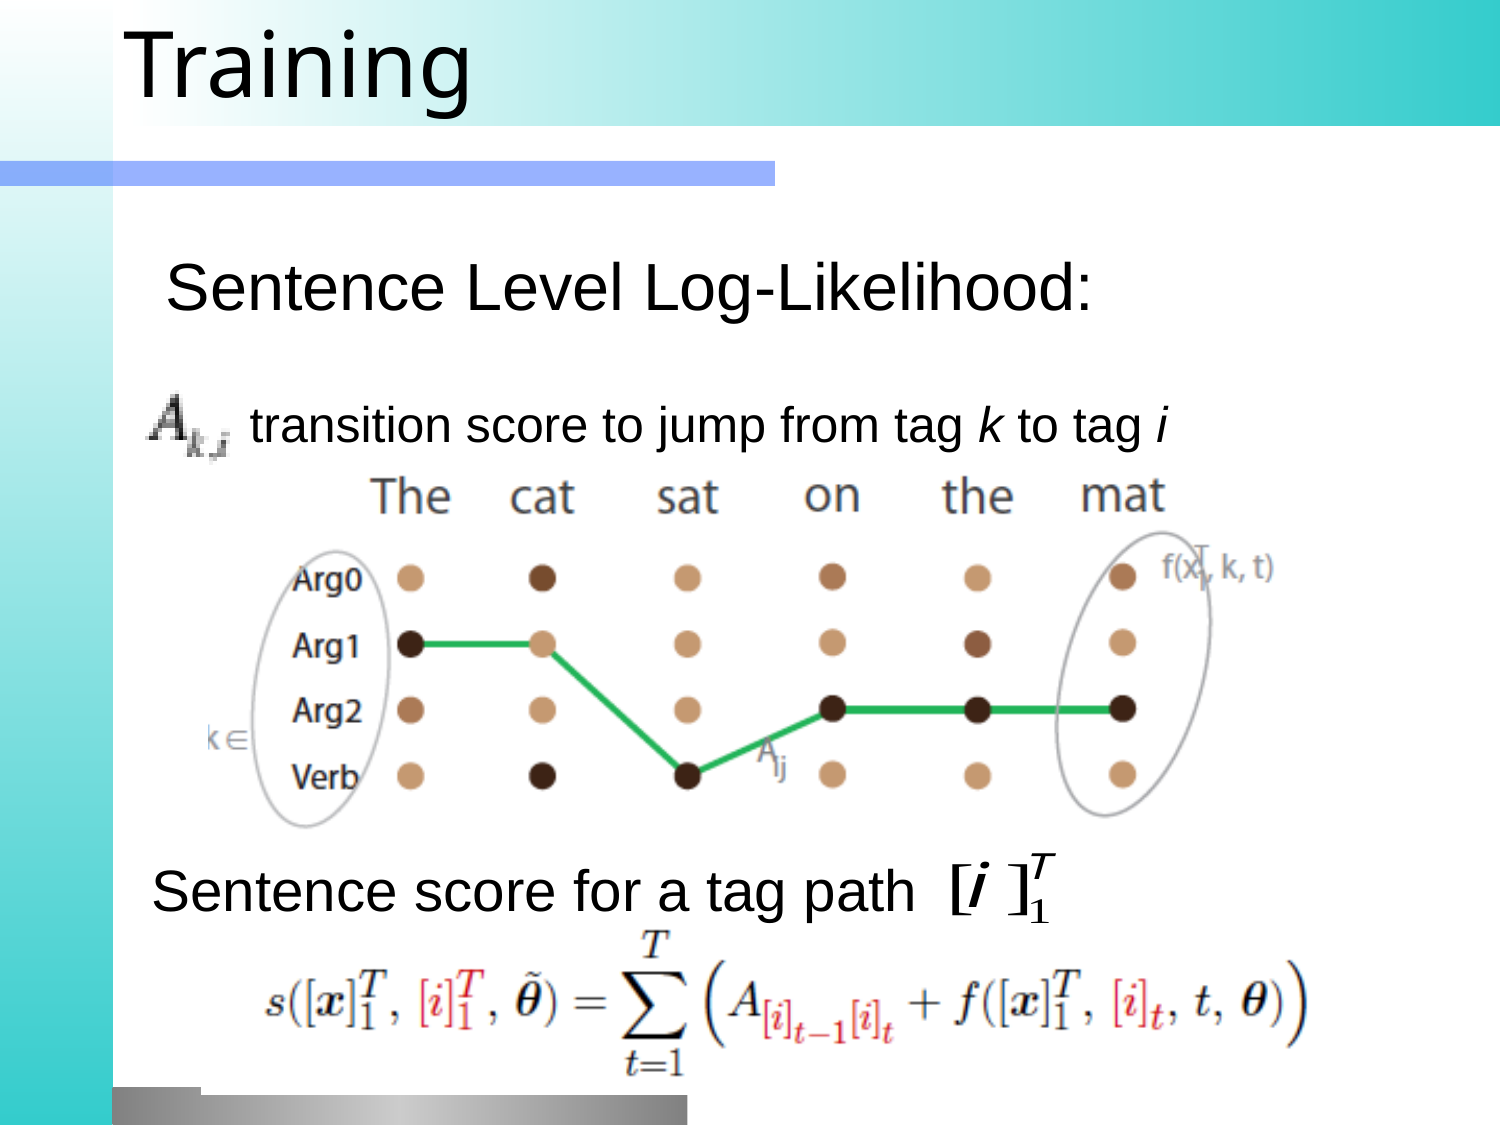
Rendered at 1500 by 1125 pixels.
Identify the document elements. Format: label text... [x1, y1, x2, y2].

text_box Sentence Level Log-Likelihood: [150, 236, 1317, 332]
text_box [136, 377, 236, 467]
picture [200, 917, 1374, 1096]
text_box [938, 845, 1068, 929]
text_box Sentence score for a tag path [136, 846, 933, 931]
text_box transition score to jump from tag k to tag i [240, 384, 1342, 459]
title Training [108, 7, 1500, 114]
picture [208, 460, 1343, 847]
